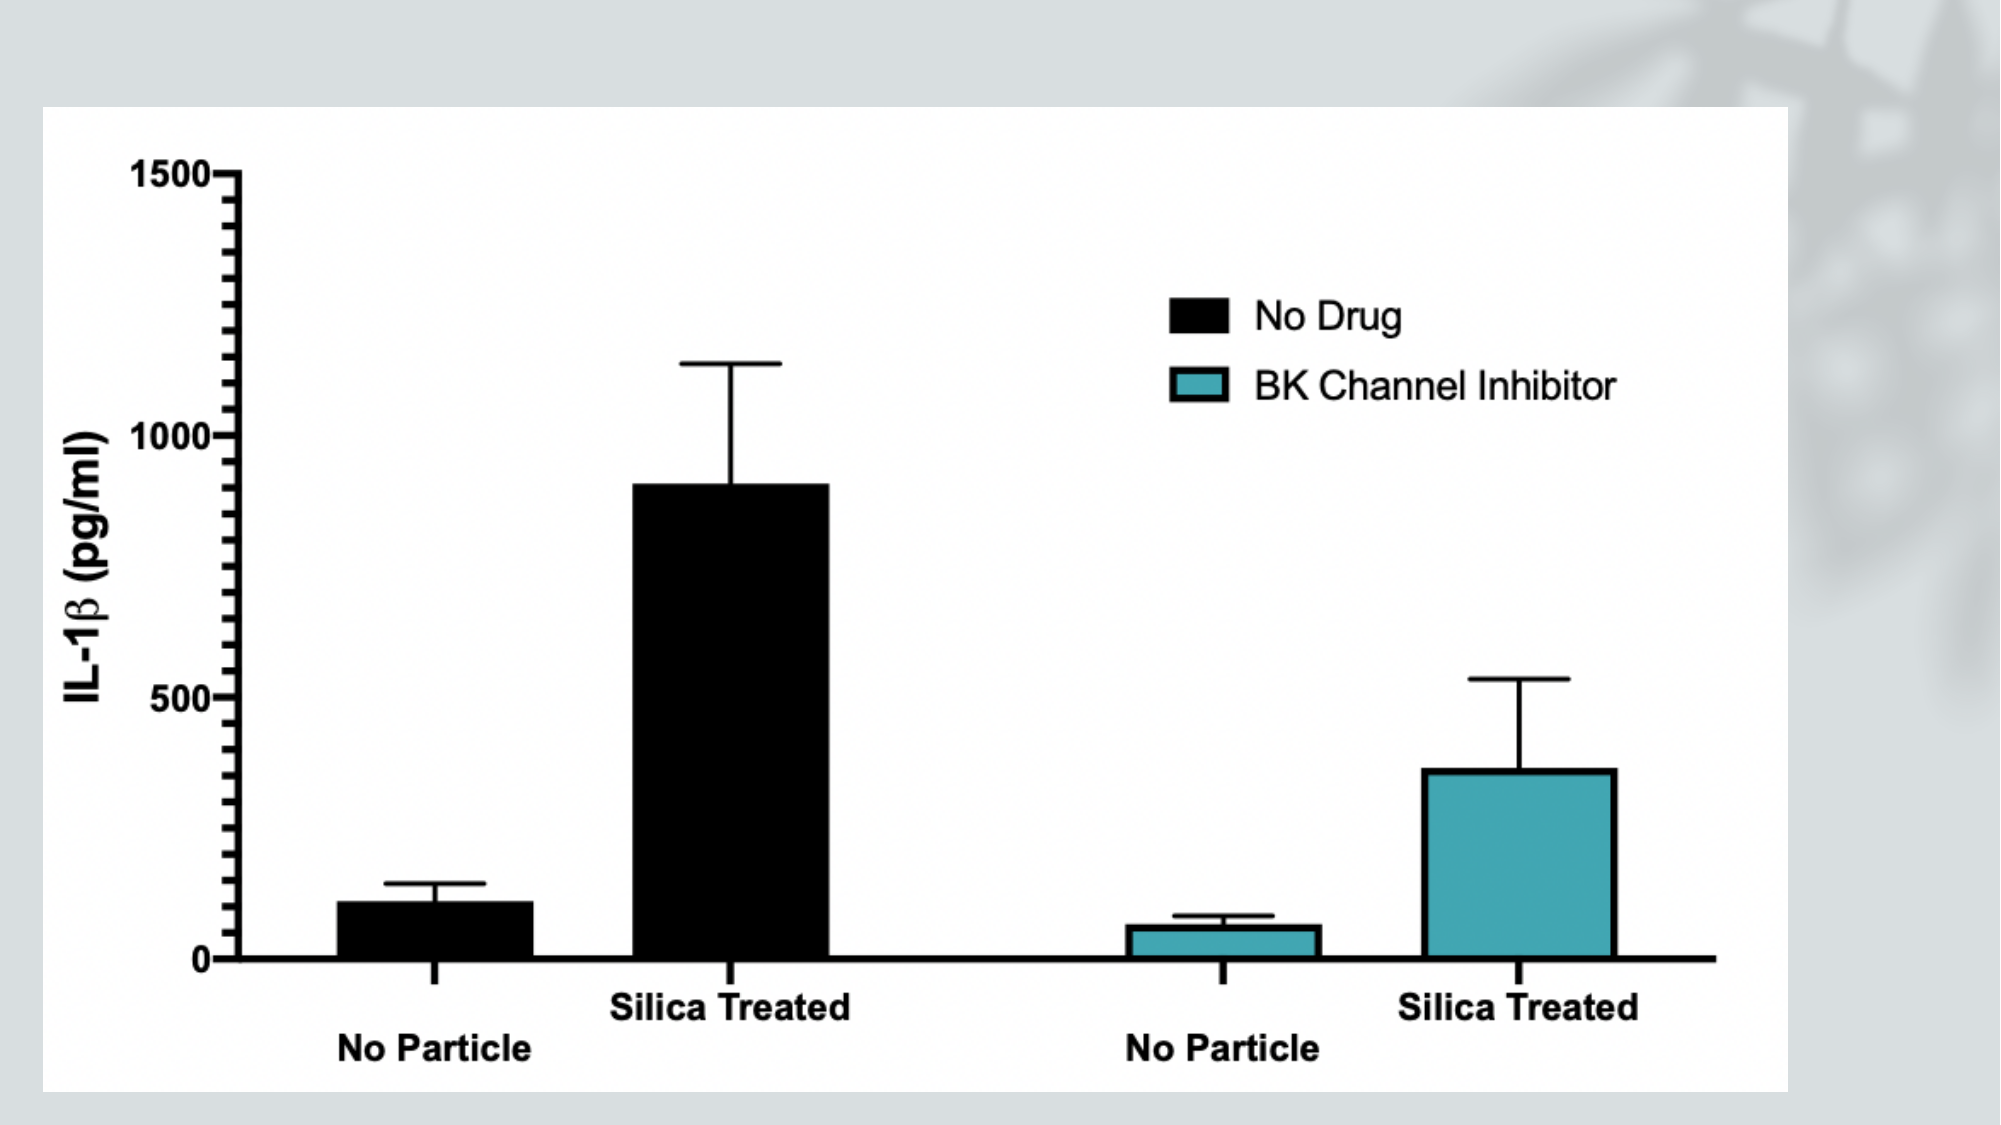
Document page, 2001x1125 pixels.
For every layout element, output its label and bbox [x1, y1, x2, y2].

picture [43, 107, 1788, 1092]
